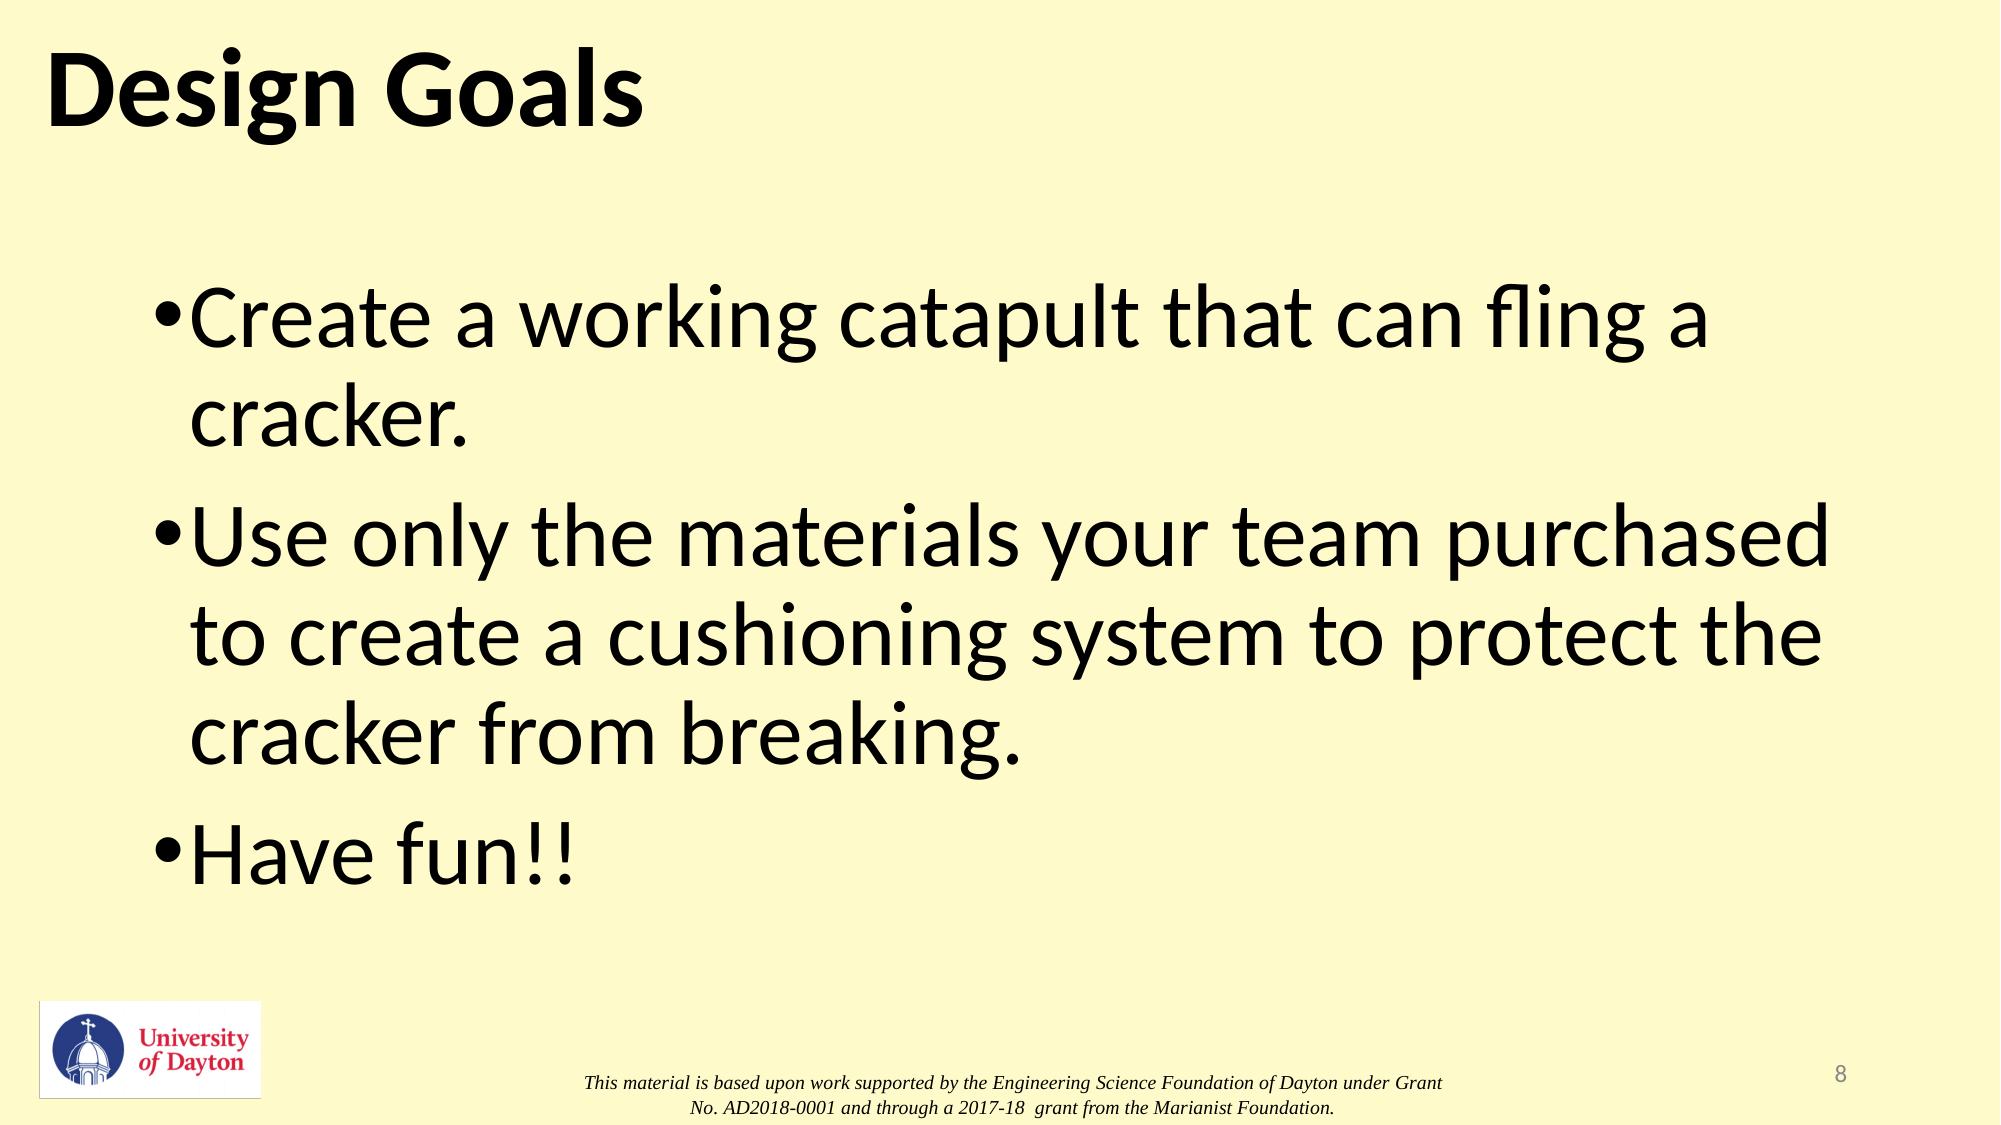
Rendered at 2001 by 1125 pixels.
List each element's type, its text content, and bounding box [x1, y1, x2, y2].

picture [0, 855, 301, 1125]
list Create a working catapult that can fling a cracker. Use only the materials your team purchased to create a cushioning system to protect the cracker from breaking. Have fun!! [137, 261, 1863, 976]
title Design Goals [30, 6, 1865, 175]
